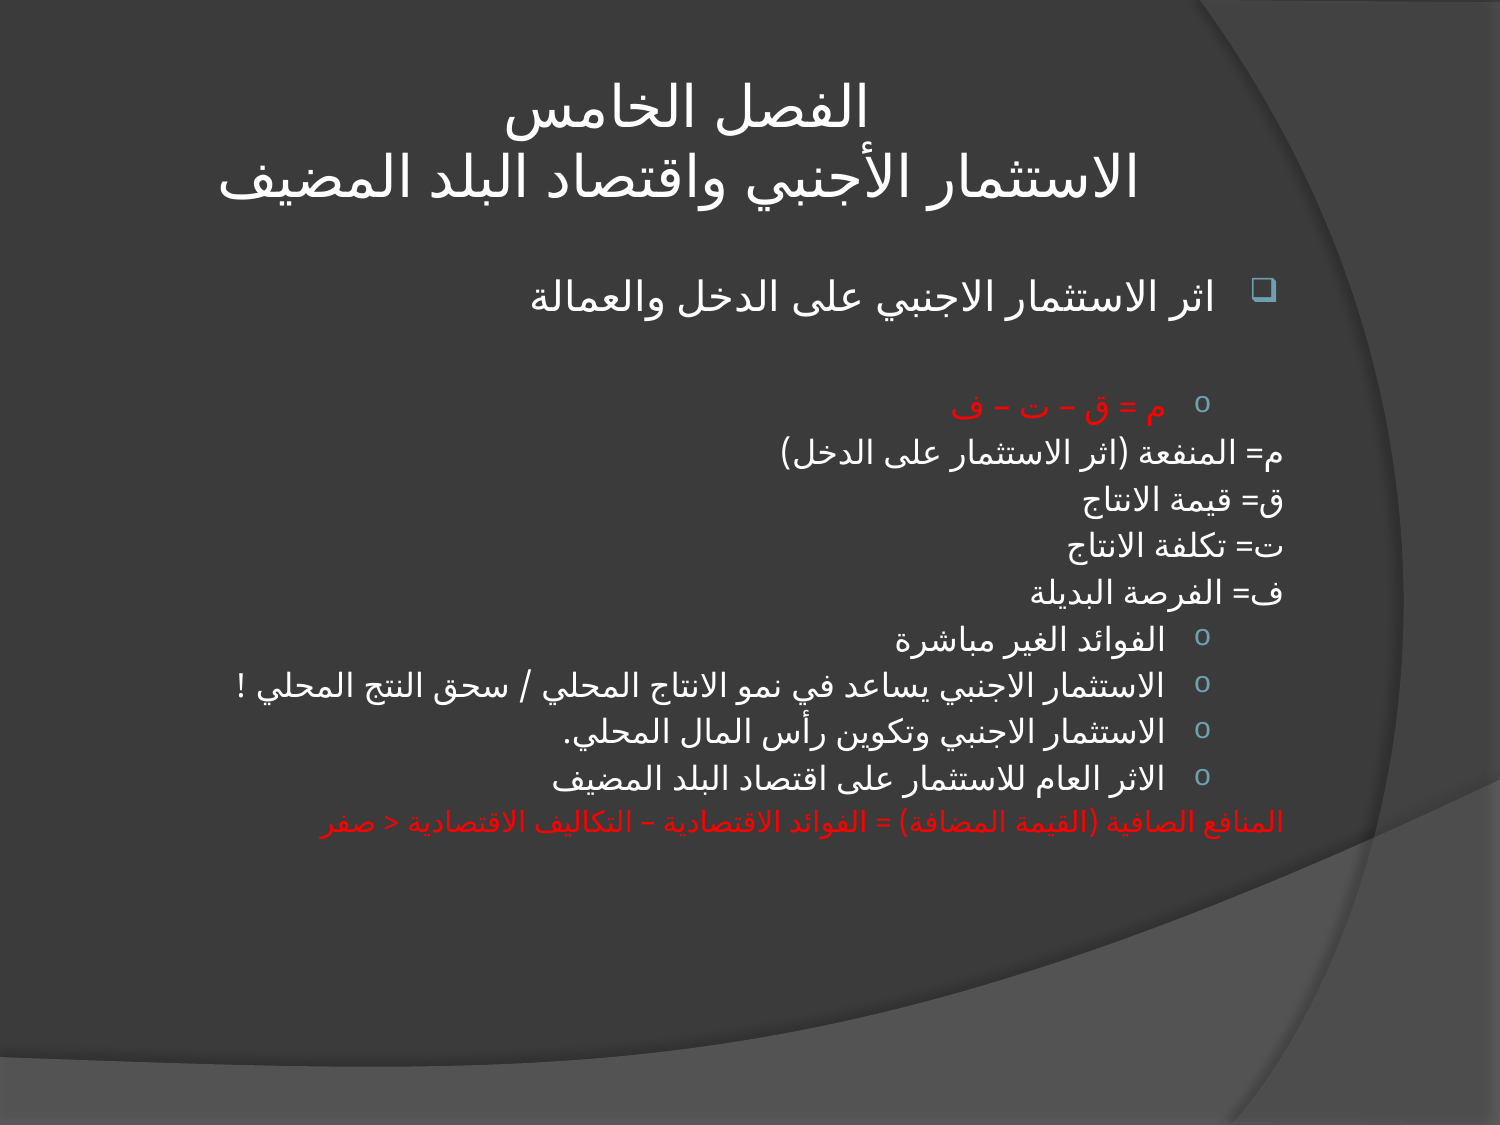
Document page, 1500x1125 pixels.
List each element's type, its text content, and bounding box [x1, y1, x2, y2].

list اثر الاستثمار الاجنبي على الدخل والعمالة م = ق – ت – ف م= المنفعة (اثر الاستثمار على الدخل) ق= قيمة الانتاج ت= تكلفة الانتاج ف= الفرصة البديلة الفوائد الغير مباشرة الاستثمار الاجنبي يساعد في نمو الانتاج المحلي / سحق النتج المحلي ! الاستثمار الاجنبي وتكوين رأس المال المحلي. الاثر العام للاستثمار على اقتصاد البلد المضيف المنافع الصافية (القيمة المضافة) = الفوائد الاقتصادية – التكاليف الاقتصادية < صفر [75, 262, 1300, 1005]
title الفصل الخامس الاستثمار الأجنبي واقتصاد البلد المضيف [75, 45, 1300, 233]
